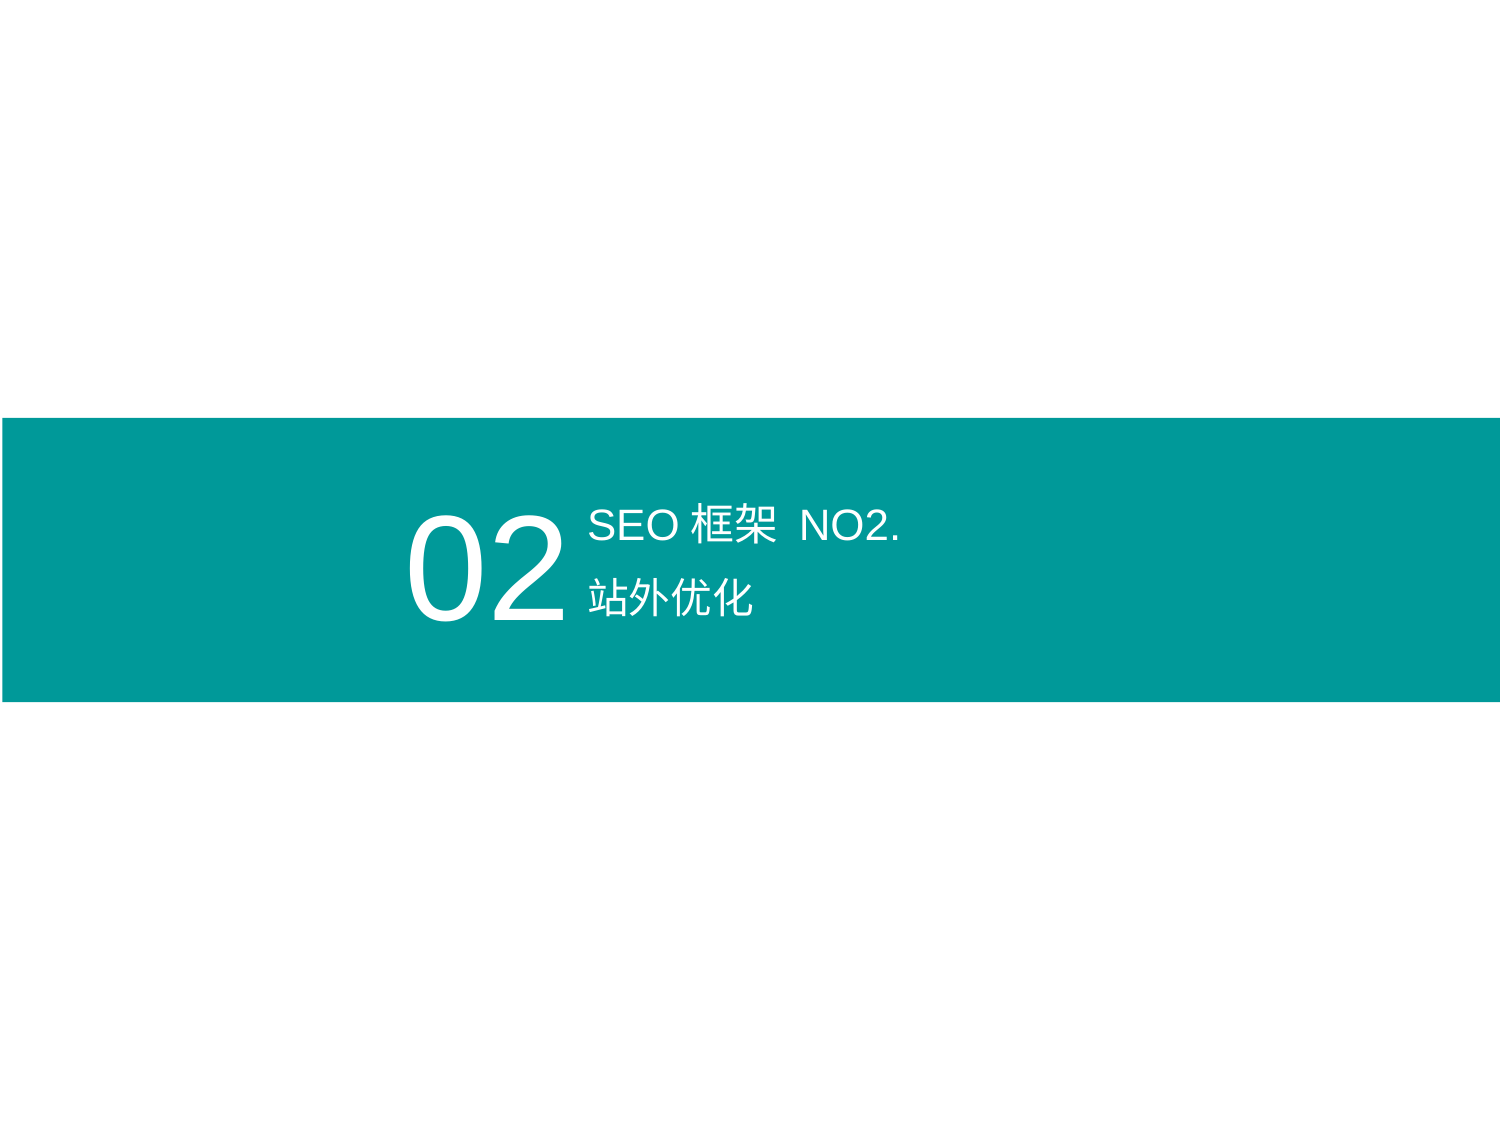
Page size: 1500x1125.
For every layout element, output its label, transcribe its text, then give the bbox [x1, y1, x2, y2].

list 站外优化 [579, 563, 1402, 677]
text_box [2, 417, 1500, 703]
text_box 02 [396, 462, 580, 658]
title SEO框架 NO2. [580, 488, 1402, 563]
